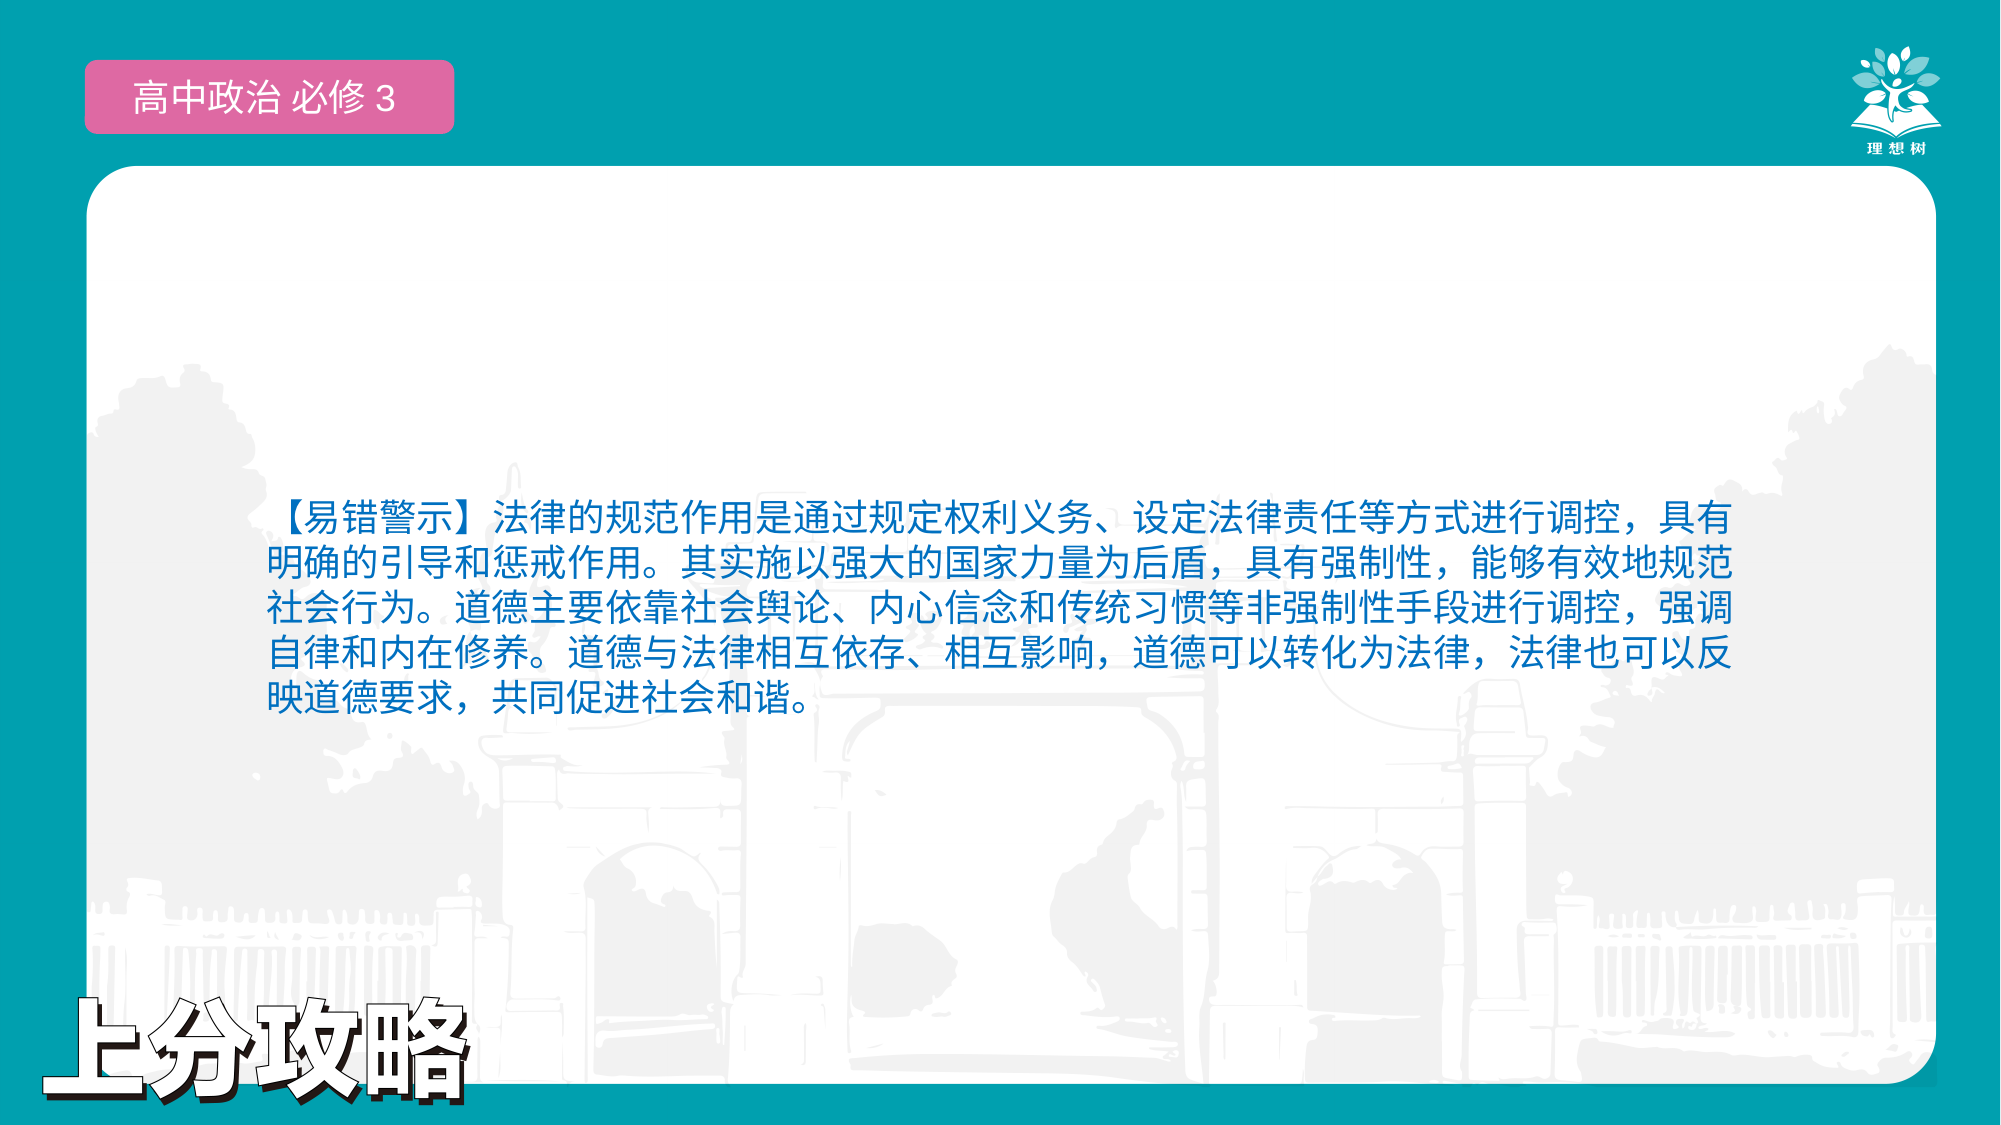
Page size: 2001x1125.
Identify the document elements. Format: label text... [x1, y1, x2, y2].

text_box 高中政治 必修3 [83, 58, 456, 135]
picture [0, 0, 2001, 1125]
text_box 【易错警示】法律的规范作用是通过规定权利义务、设定法律责任等方式进行调控，具有明确的引导和惩戒作用。其实施以强大的国家力量为后盾，具有强制性，能够有效地规范社会行为。道德主要依靠社会舆论、内心信念和传统习惯等非强制性手段进行调控，强调自律和内在修养。道德与法律相互依存、相互影响，道德可以转化为法律，法律也可以反映道德要求，共同促进社会和谐。 [251, 486, 1749, 727]
